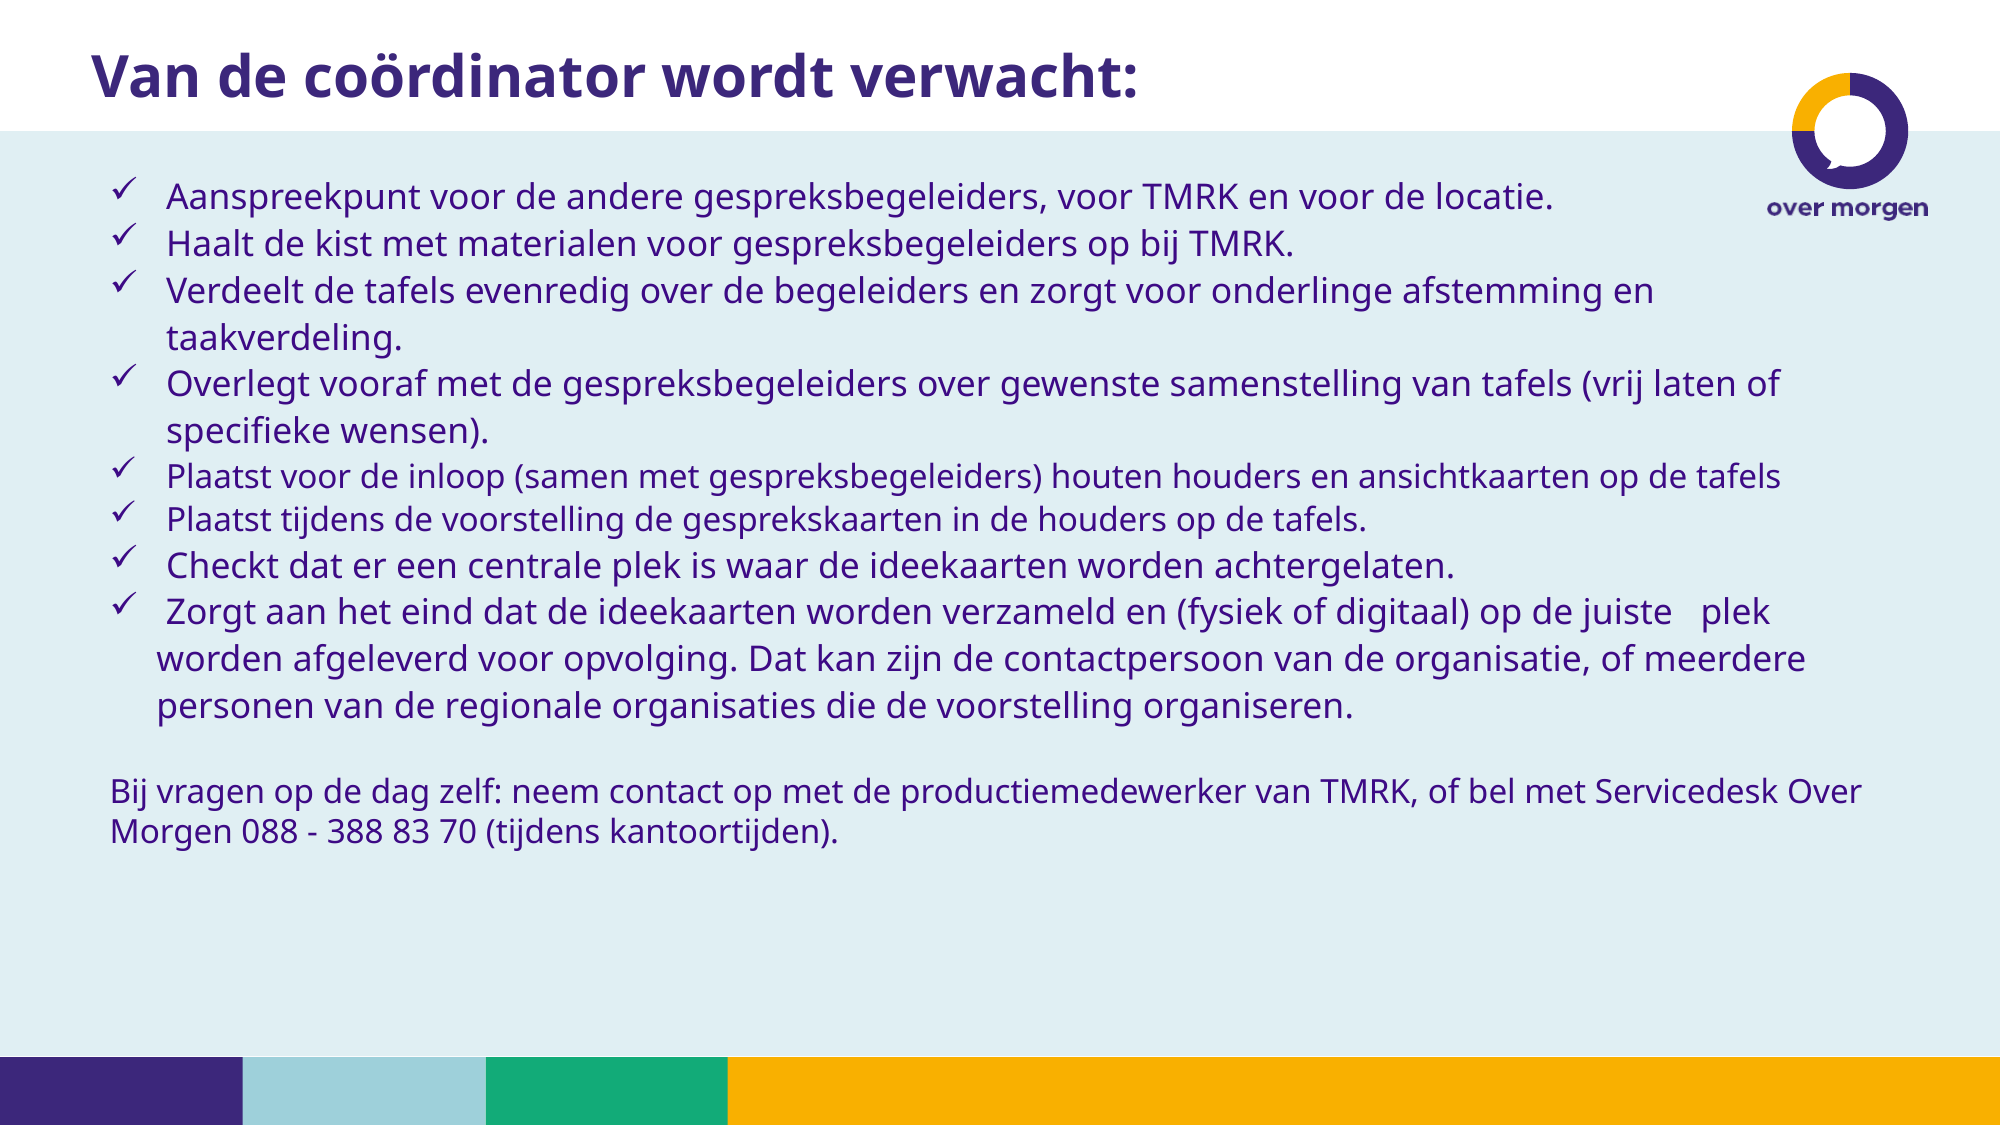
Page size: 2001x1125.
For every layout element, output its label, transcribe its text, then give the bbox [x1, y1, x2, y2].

text_box Aanspreekpunt voor de andere gespreksbegeleiders, voor TMRK en voor de locatie. Haalt de kist met materialen voor gespreksbegeleiders op bij TMRK. Verdeelt de tafels evenredig over de begeleiders en zorgt voor onderlinge afstemming en taakverdeling. Overlegt vooraf met de gespreksbegeleiders over gewenste samenstelling van tafels (vrij laten of specifieke wensen). Plaatst voor de inloop (samen met gespreksbegeleiders) houten houders en ansichtkaarten op de tafels Plaatst tijdens de voorstelling de gesprekskaarten in de houders op de tafels. Checkt dat er een centrale plek is waar de ideekaarten worden achtergelaten. Zorgt aan het eind dat de ideekaarten worden verzameld en (fysiek of digitaal) op de juiste plek worden afgeleverd voor opvolging. Dat kan zijn de contactpersoon van de organisatie, of meerdere personen van de regionale organisaties die de voorstelling organiseren. Bij vragen op de dag zelf: neem contact op met de productiemedewerker van TMRK, of bel met Servicedesk Over Morgen 088 - 388 83 70 (tijdens kantoortijden). [94, 162, 1900, 858]
title Van de coördinator wordt verwacht: [90, 37, 1750, 227]
picture [1900, 202, 1913, 216]
picture [1914, 202, 1928, 216]
